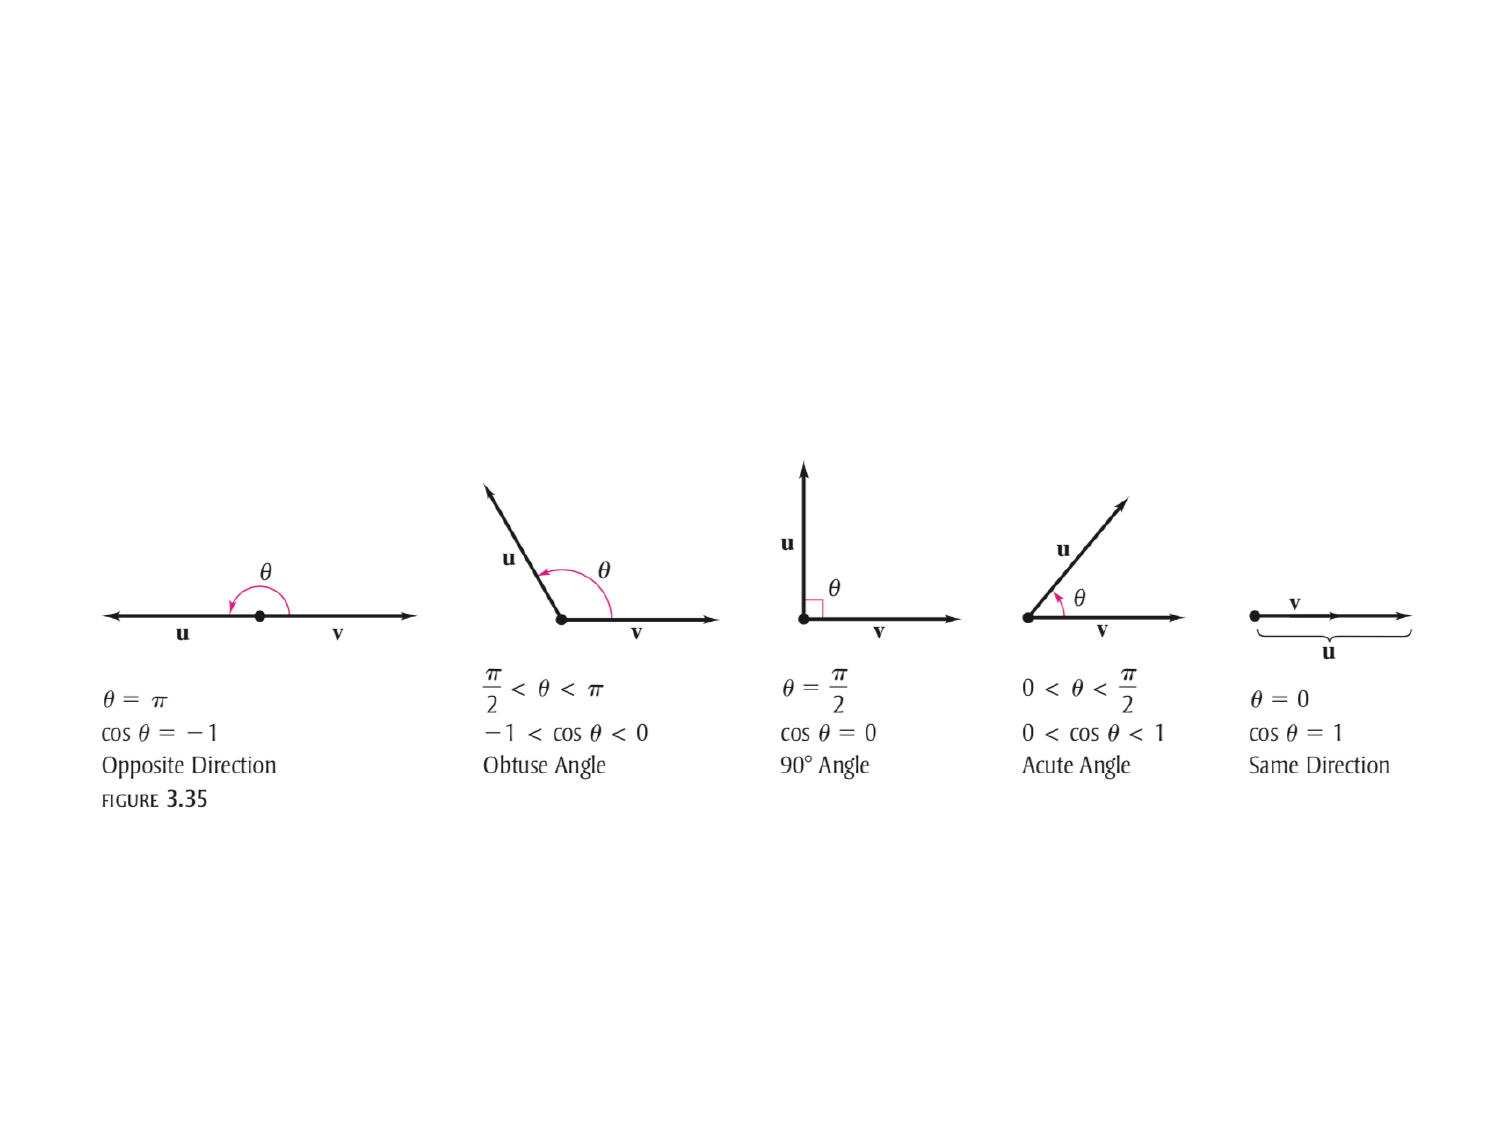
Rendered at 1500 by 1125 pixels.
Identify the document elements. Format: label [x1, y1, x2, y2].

list [74, 262, 1426, 1006]
